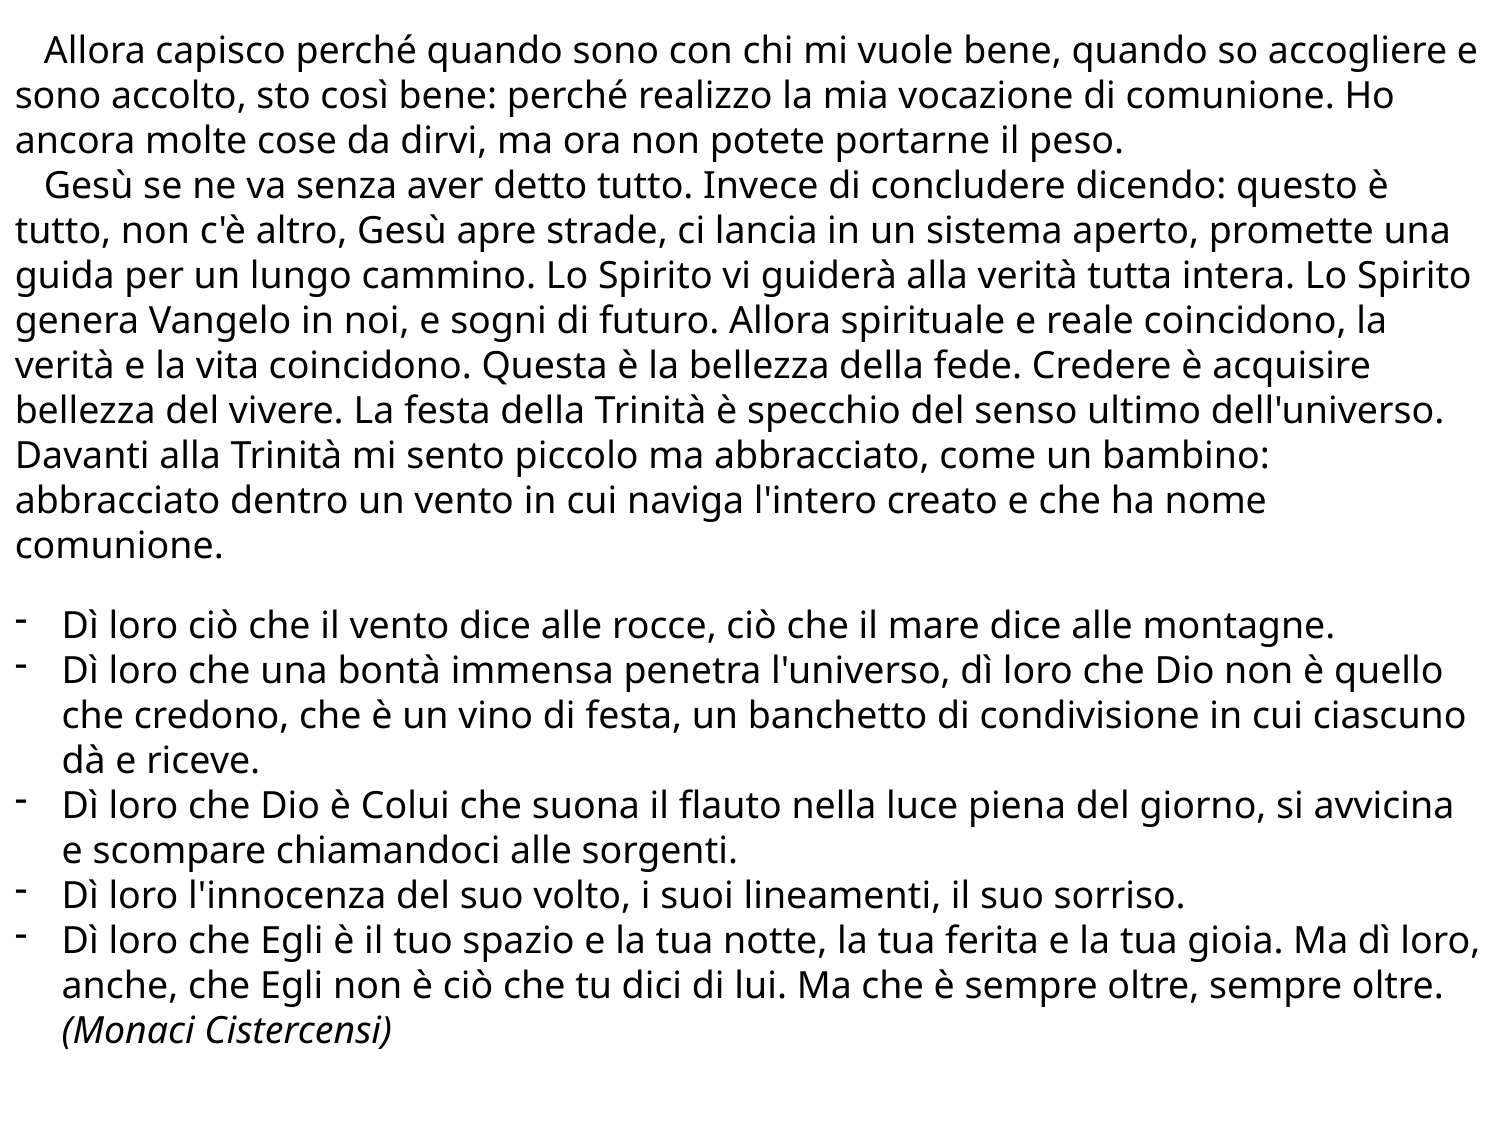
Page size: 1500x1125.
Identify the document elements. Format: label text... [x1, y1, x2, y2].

text_box Allora capisco perché quando sono con chi mi vuole bene, quando so accogliere e sono accolto, sto così bene: perché realizzo la mia vocazione di comunione. Ho ancora molte cose da dirvi, ma ora non potete portarne il peso. Gesù se ne va senza aver detto tutto. Invece di concludere dicendo: questo è tutto, non c'è altro, Gesù apre strade, ci lancia in un sistema aperto, promette una guida per un lungo cammino. Lo Spirito vi guiderà alla verità tutta intera. Lo Spirito genera Vangelo in noi, e sogni di futuro. Allora spirituale e reale coincidono, la verità e la vita coincidono. Questa è la bellezza della fede. Credere è acquisire bellezza del vivere. La festa della Trinità è specchio del senso ultimo dell'universo. Davanti alla Trinità mi sento piccolo ma abbracciato, come un bambino: abbracciato dentro un vento in cui naviga l'intero creato e che ha nome comunione. Dì loro ciò che il vento dice alle rocce, ciò che il mare dice alle montagne. Dì loro che una bontà immensa penetra l'universo, dì loro che Dio non è quello che credono, che è un vino di festa, un banchetto di condivisione in cui ciascuno dà e riceve. Dì loro che Dio è Colui che suona il flauto nella luce piena del giorno, si avvicina e scompare chiamandoci alle sorgenti. Dì loro l'innocenza del suo volto, i suoi lineamenti, il suo sorriso. Dì loro che Egli è il tuo spazio e la tua notte, la tua ferita e la tua gioia. Ma dì loro, anche, che Egli non è ciò che tu dici di lui. Ma che è sempre oltre, sempre oltre. (Monaci Cistercensi) [0, 18, 1500, 1058]
